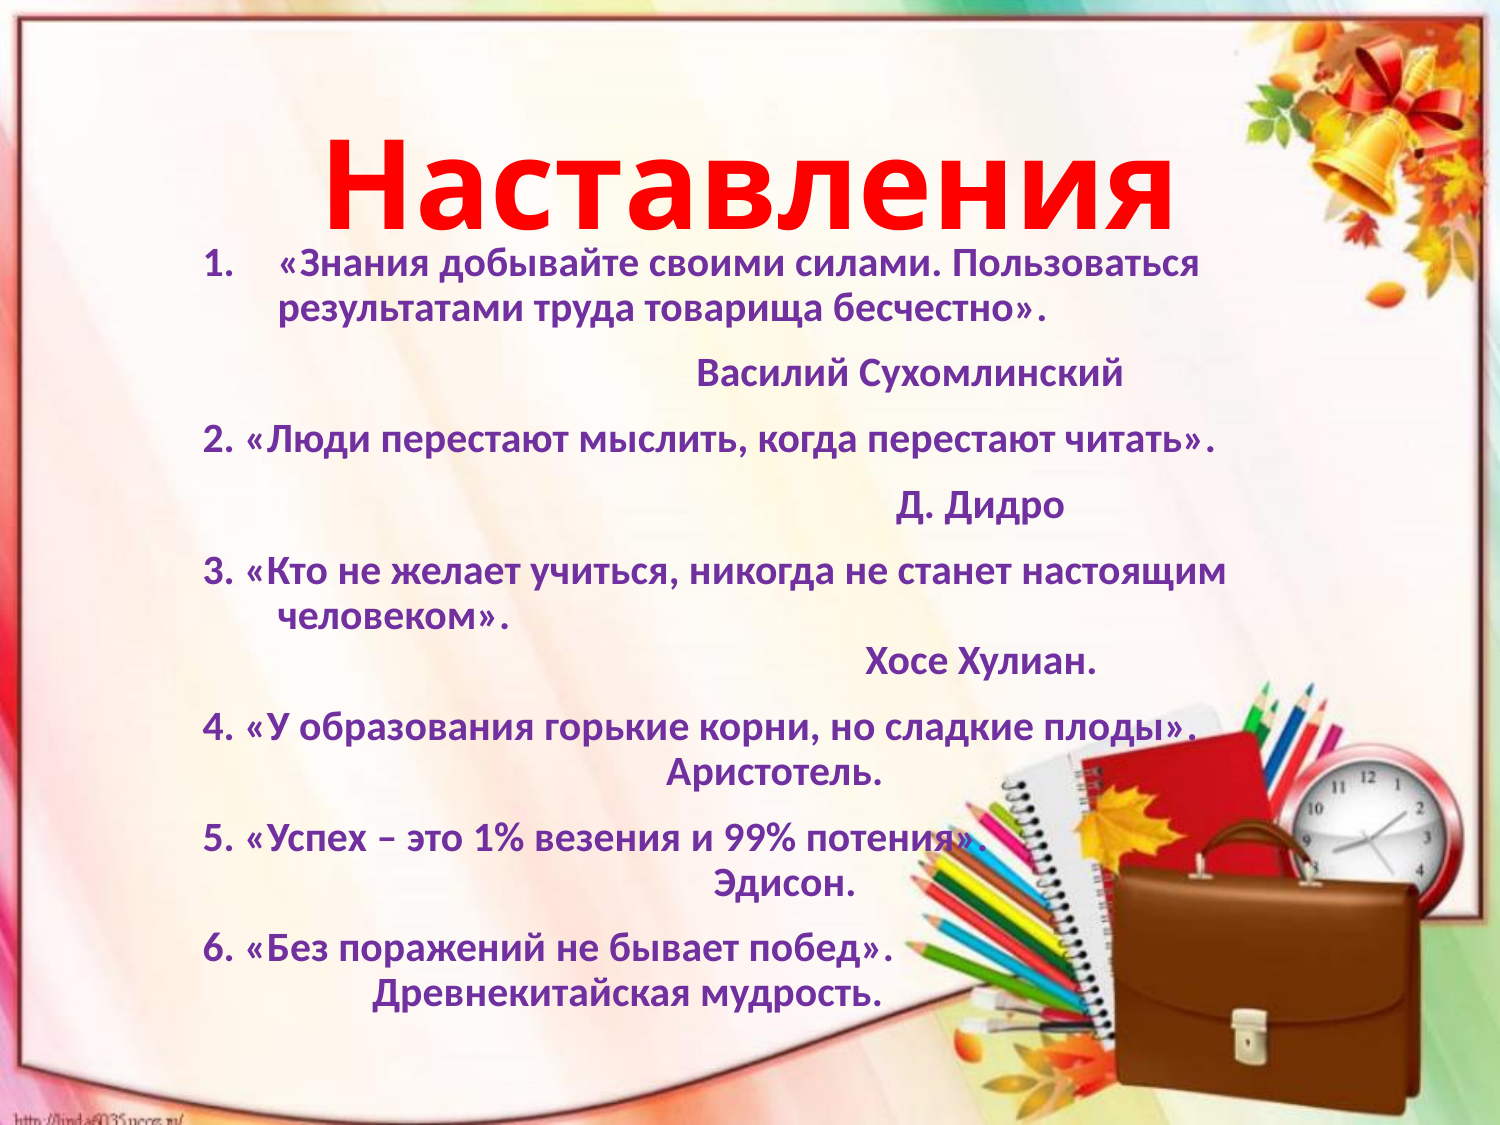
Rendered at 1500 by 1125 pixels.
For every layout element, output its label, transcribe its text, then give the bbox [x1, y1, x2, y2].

subtitle «Знания добывайте своими силами. Пользоваться результатами труда товарища бесчестно». Василий Сухомлинский 2. «Люди перестают мыслить, когда перестают читать». Д. Дидро 3. «Кто не желает учиться, никогда не станет настоящим человеком». Хосе Хулиан. 4. «У образования горькие корни, но сладкие плоды». Аристотель. 5. «Успех – это 1% везения и 99% потения». Эдисон. 6. «Без поражений не бывает побед». Древнекитайская мудрость. [187, 232, 1313, 1004]
picture [0, 0, 1500, 1125]
title Наставления [112, 107, 1388, 264]
